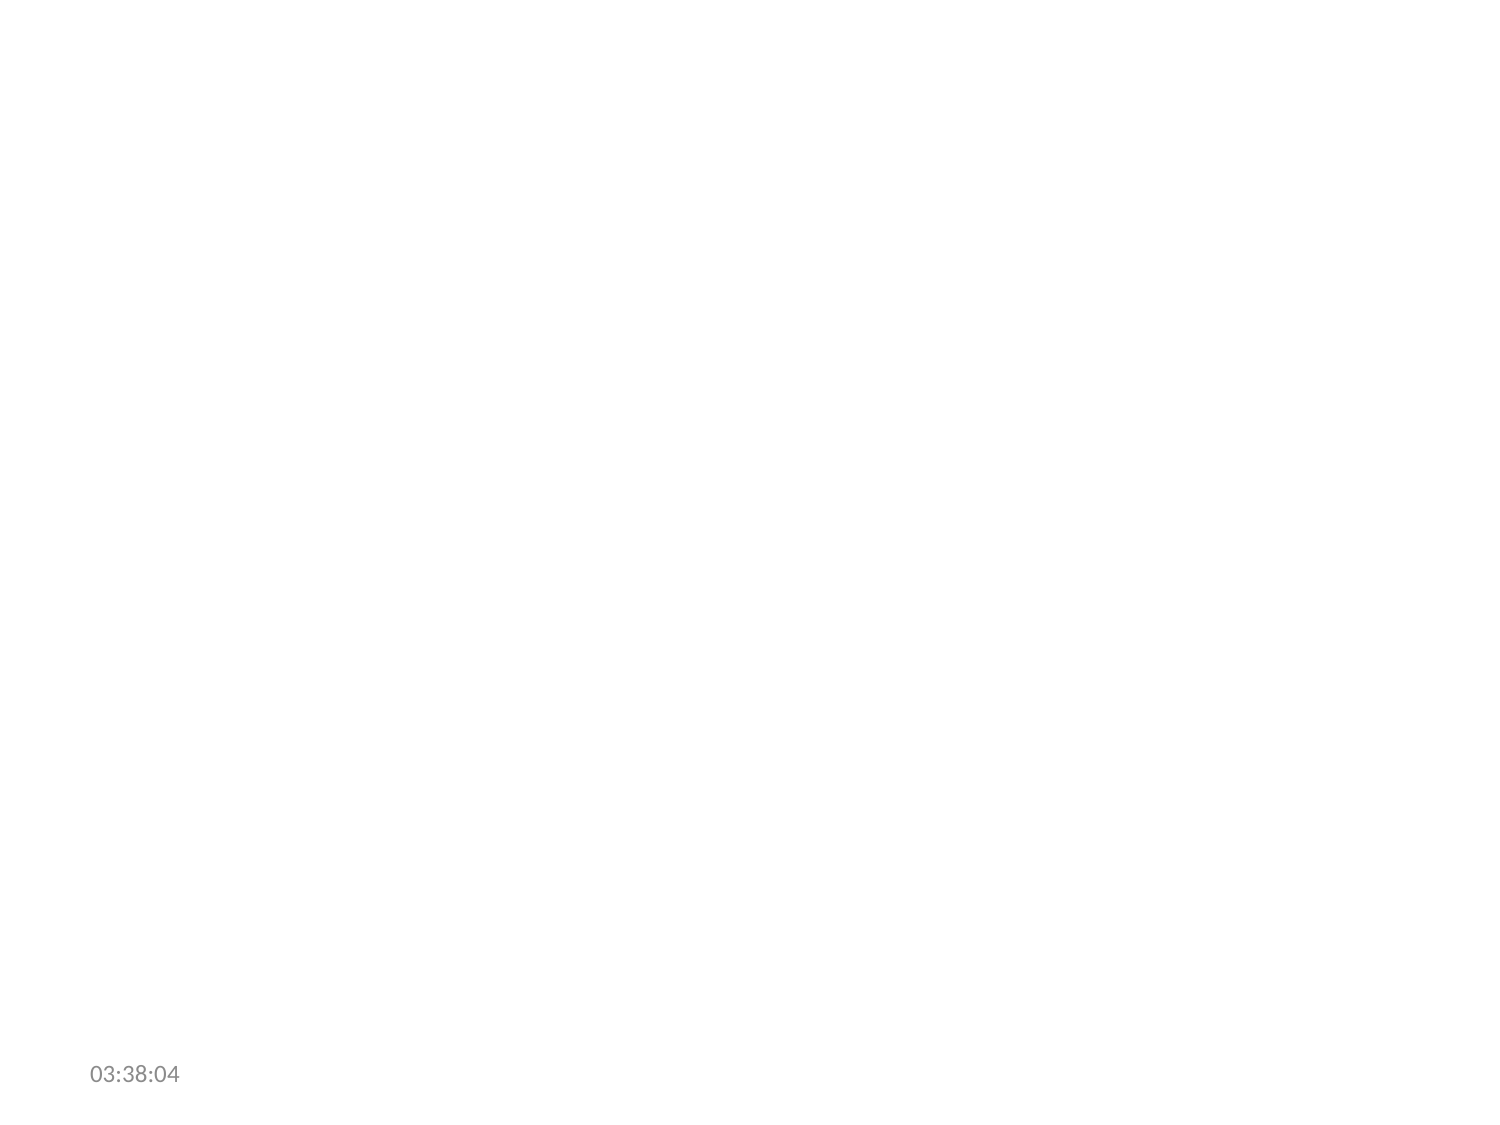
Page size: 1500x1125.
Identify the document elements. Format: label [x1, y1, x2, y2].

slide_number [75, 1042, 425, 1103]
